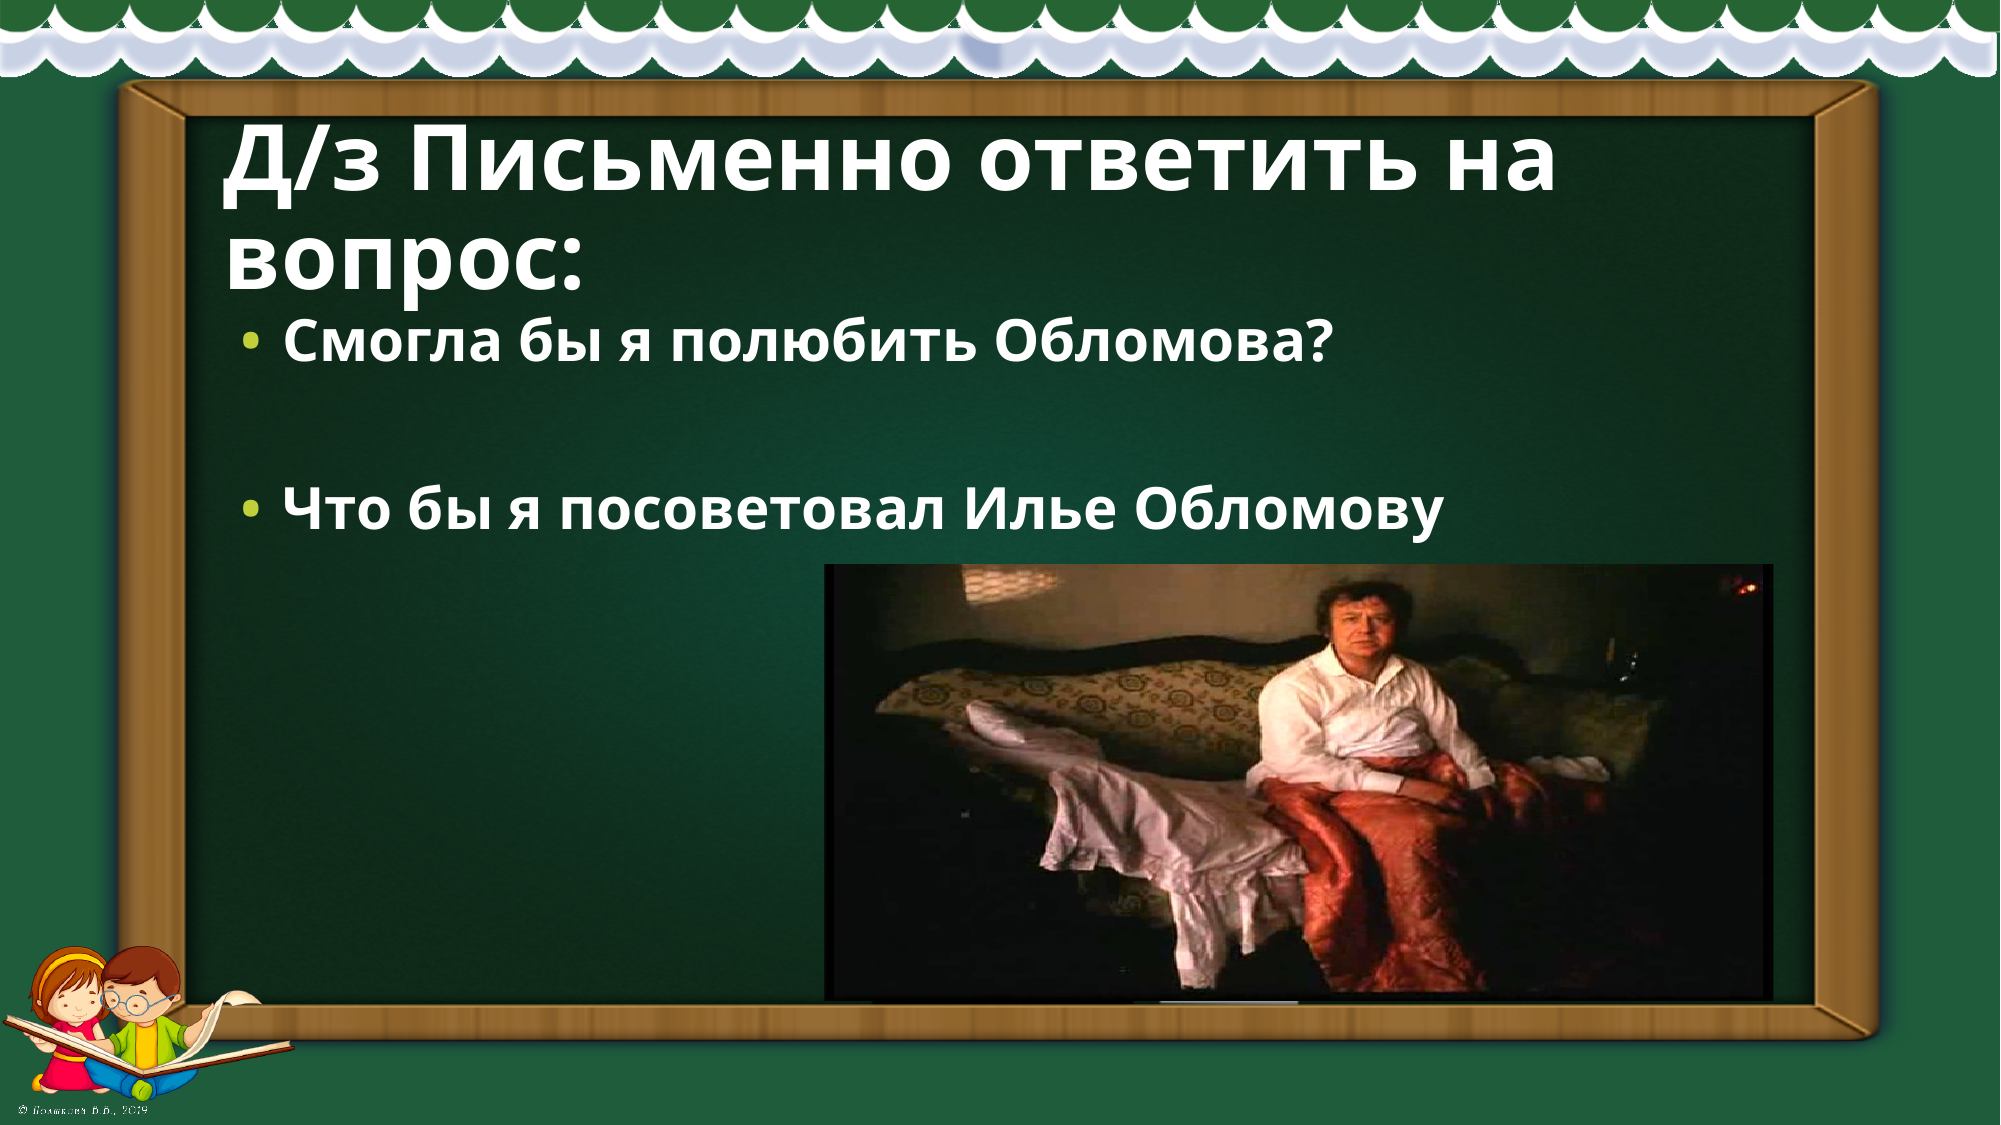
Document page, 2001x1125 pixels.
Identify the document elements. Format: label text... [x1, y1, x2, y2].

title Д/з Письменно ответить на вопрос: [209, 127, 1796, 294]
picture [0, 0, 2000, 1125]
list Смогла бы я полюбить Обломова? Что бы я посоветовал Илье Обломову [207, 303, 1792, 1009]
